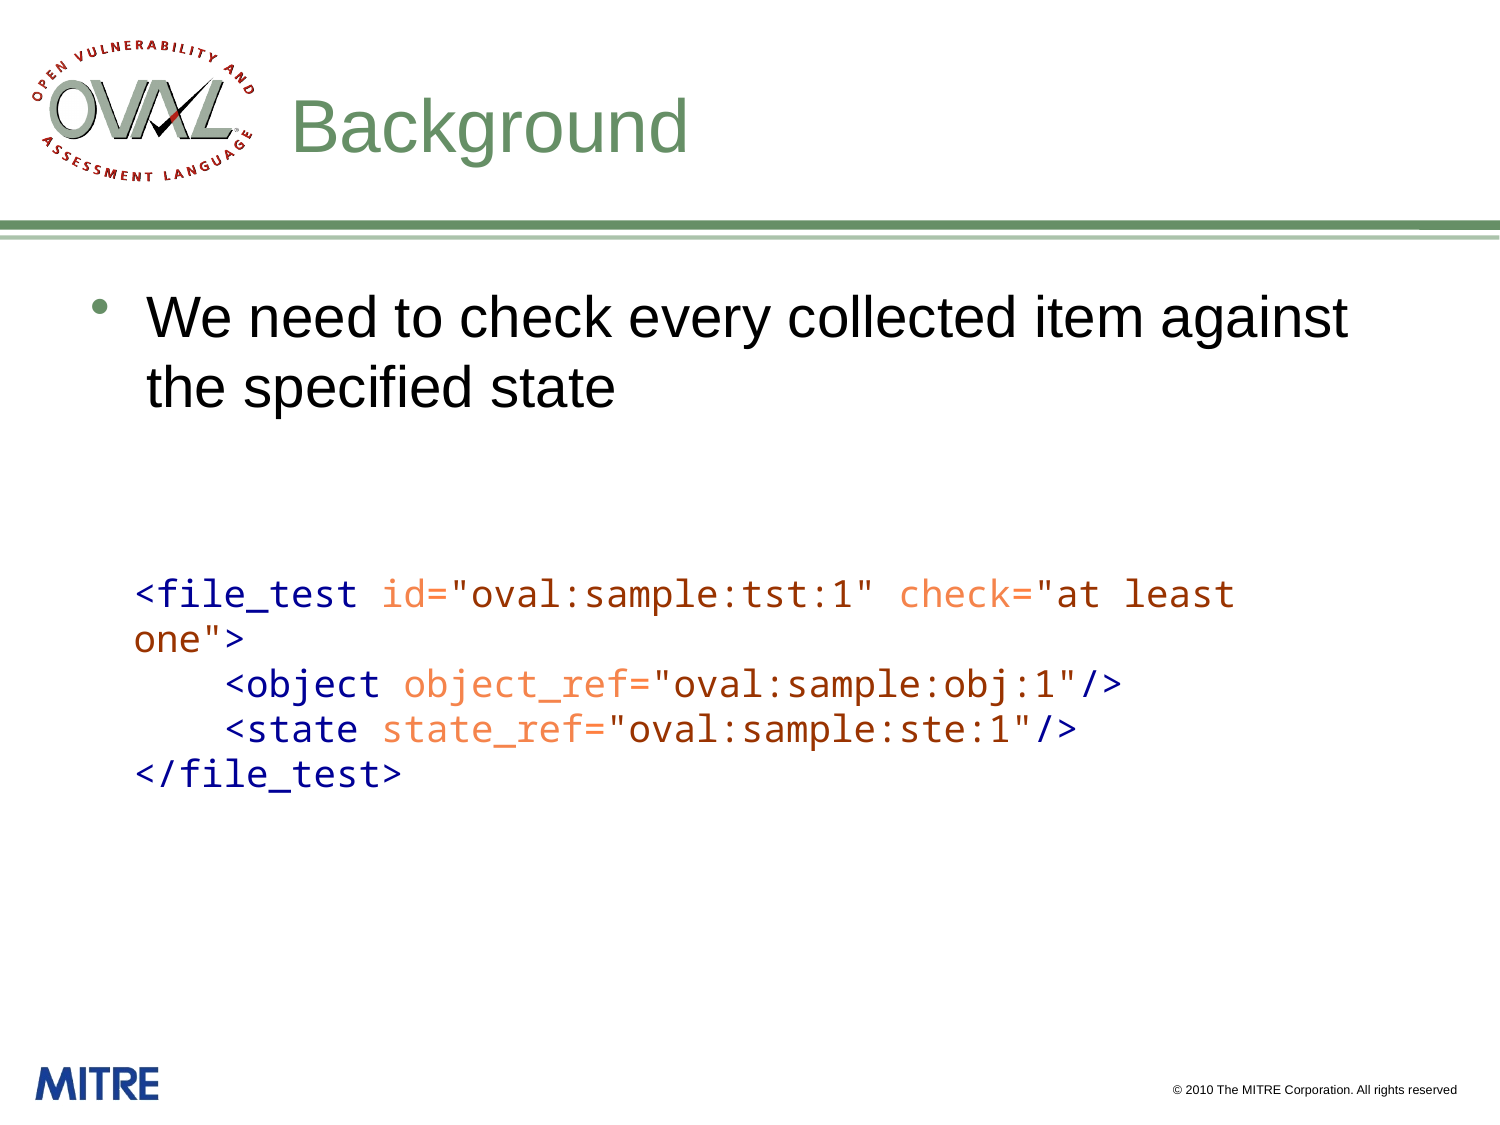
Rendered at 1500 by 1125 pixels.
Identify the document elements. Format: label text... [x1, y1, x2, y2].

picture [0, 0, 313, 238]
text_box <file_test id="oval:sample:tst:1" check="at least one"> <object object_ref="oval:sample:obj:1"/> <state state_ref="oval:sample:ste:1"/> </file_test> [118, 562, 1382, 803]
title Background [274, 44, 1438, 201]
list We need to check every collected item against the specified state [74, 271, 1426, 990]
picture [30, 1064, 163, 1106]
